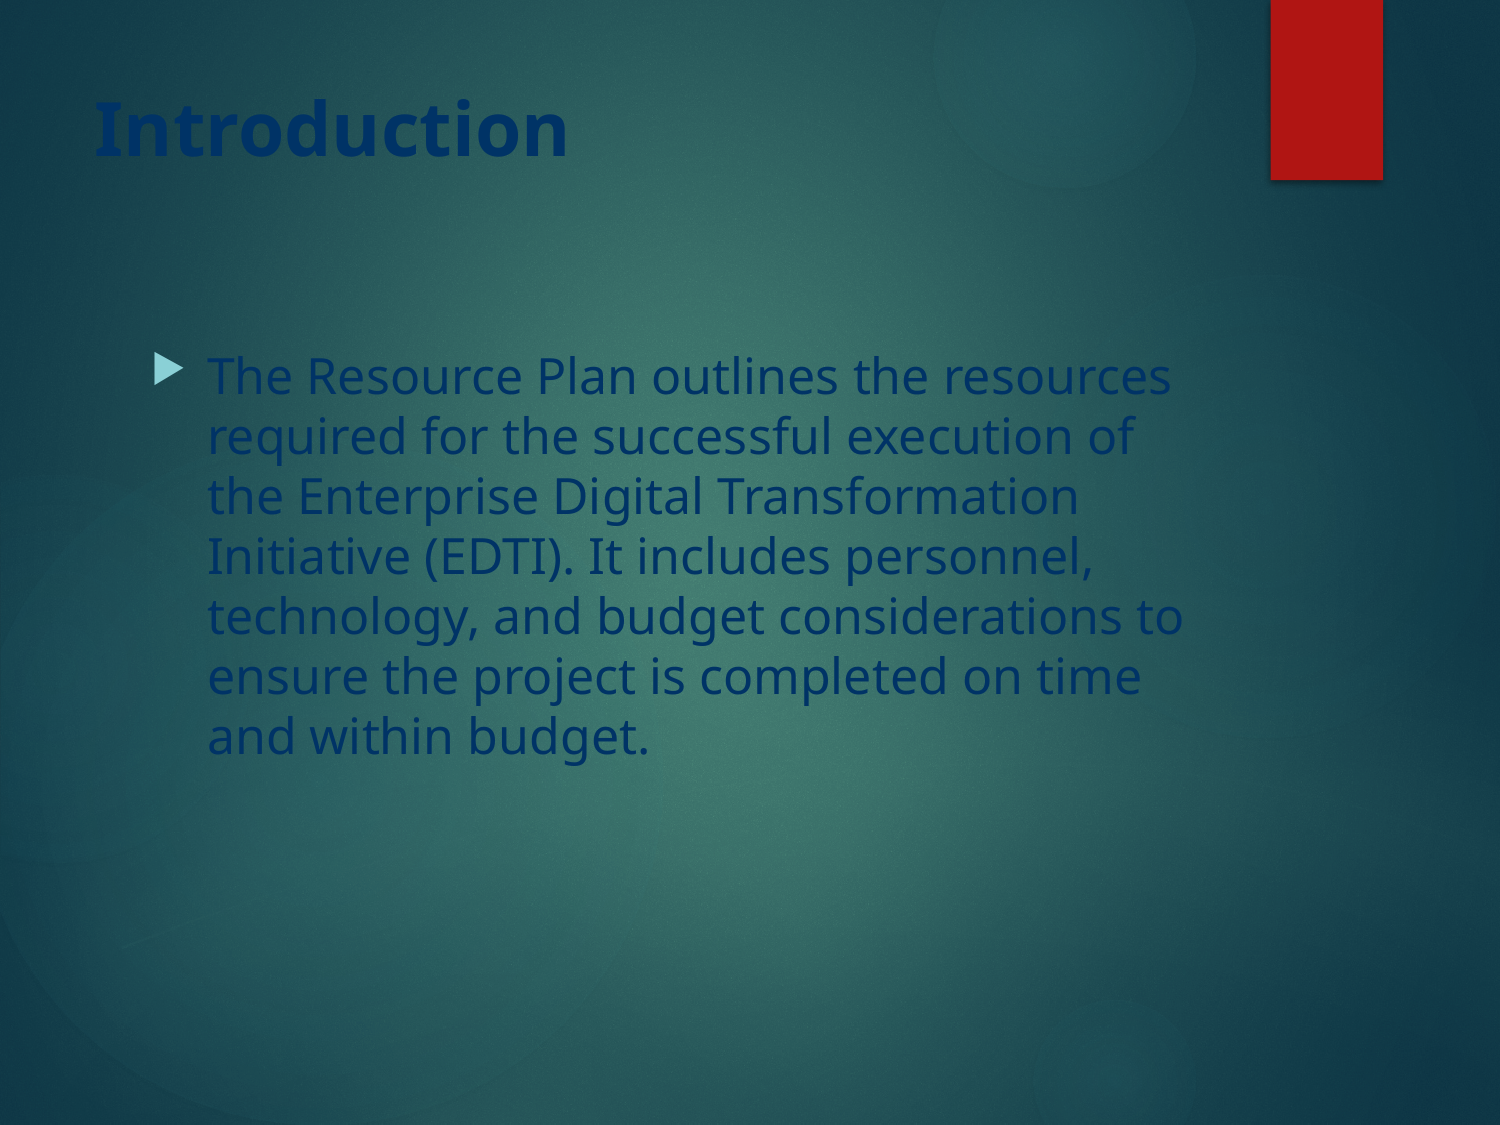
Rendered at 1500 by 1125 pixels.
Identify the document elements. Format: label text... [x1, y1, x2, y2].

list The Resource Plan outlines the resources required for the successful execution of the Enterprise Digital Transformation Initiative (EDTI). It includes personnel, technology, and budget considerations to ensure the project is completed on time and within budget. [135, 336, 1237, 1025]
title Introduction [79, 74, 1237, 304]
